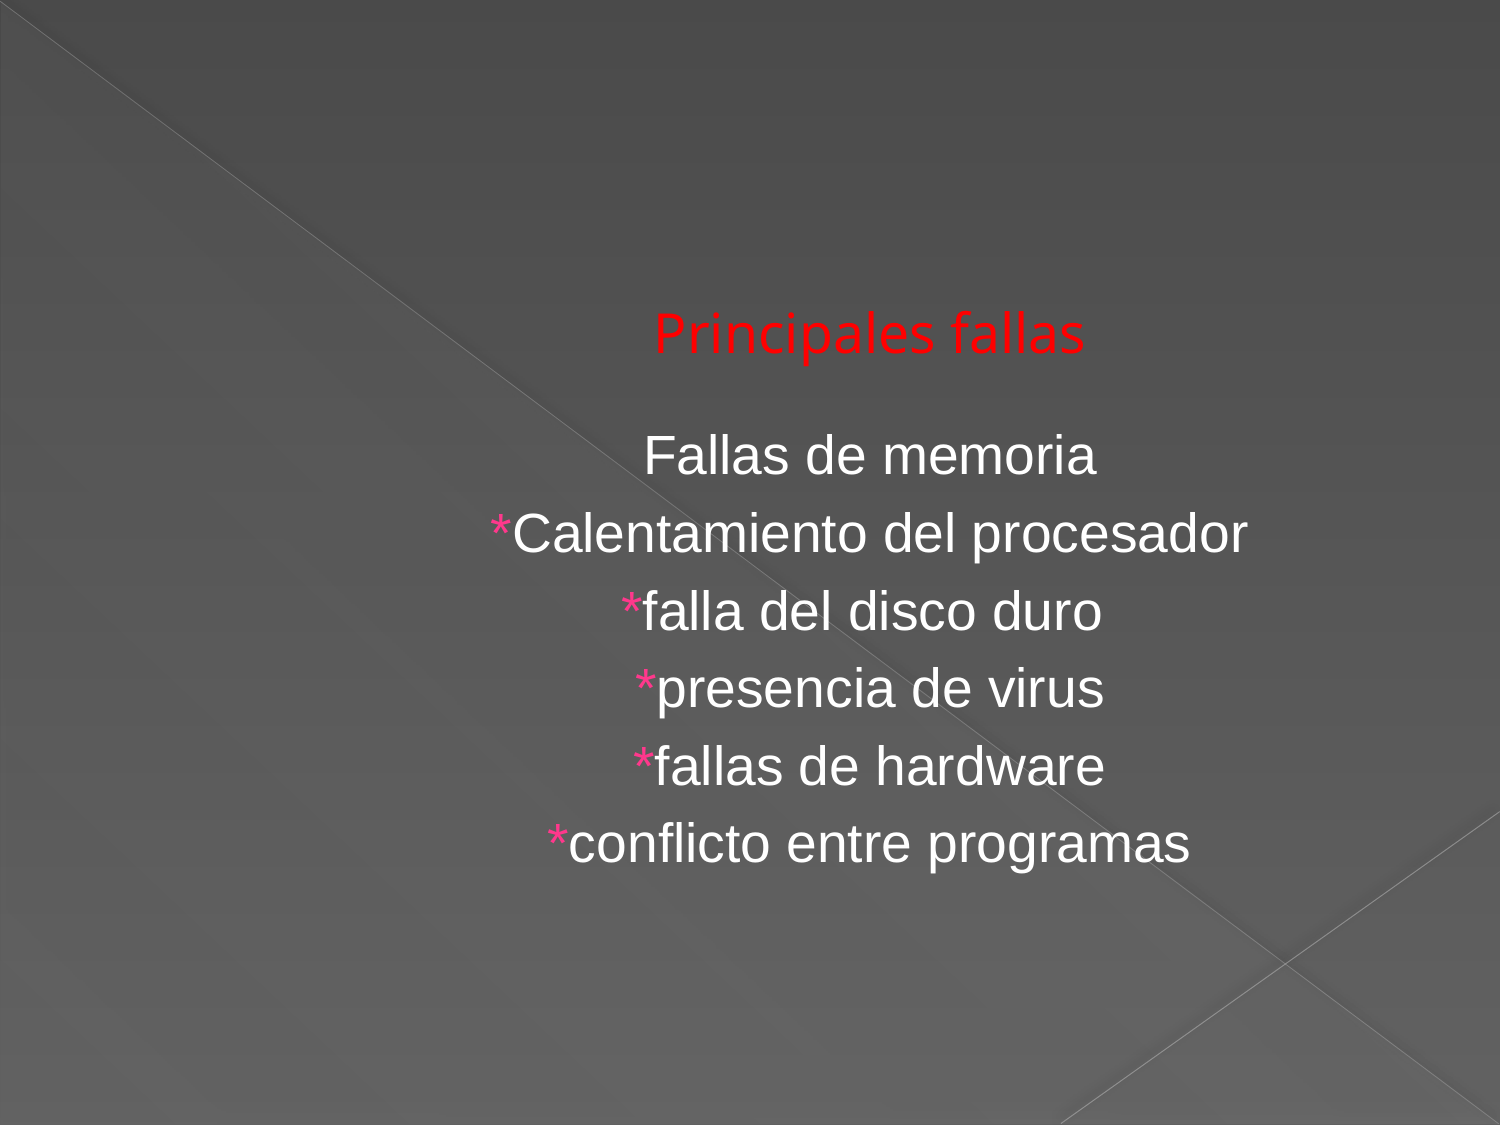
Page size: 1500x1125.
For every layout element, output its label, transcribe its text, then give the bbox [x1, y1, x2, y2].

list Principales fallas Fallas de memoria *Calentamiento del procesador *falla del disco duro *presencia de virus *fallas de hardware *conflicto entre programas [53, 290, 1404, 887]
title [150, 30, 1500, 219]
